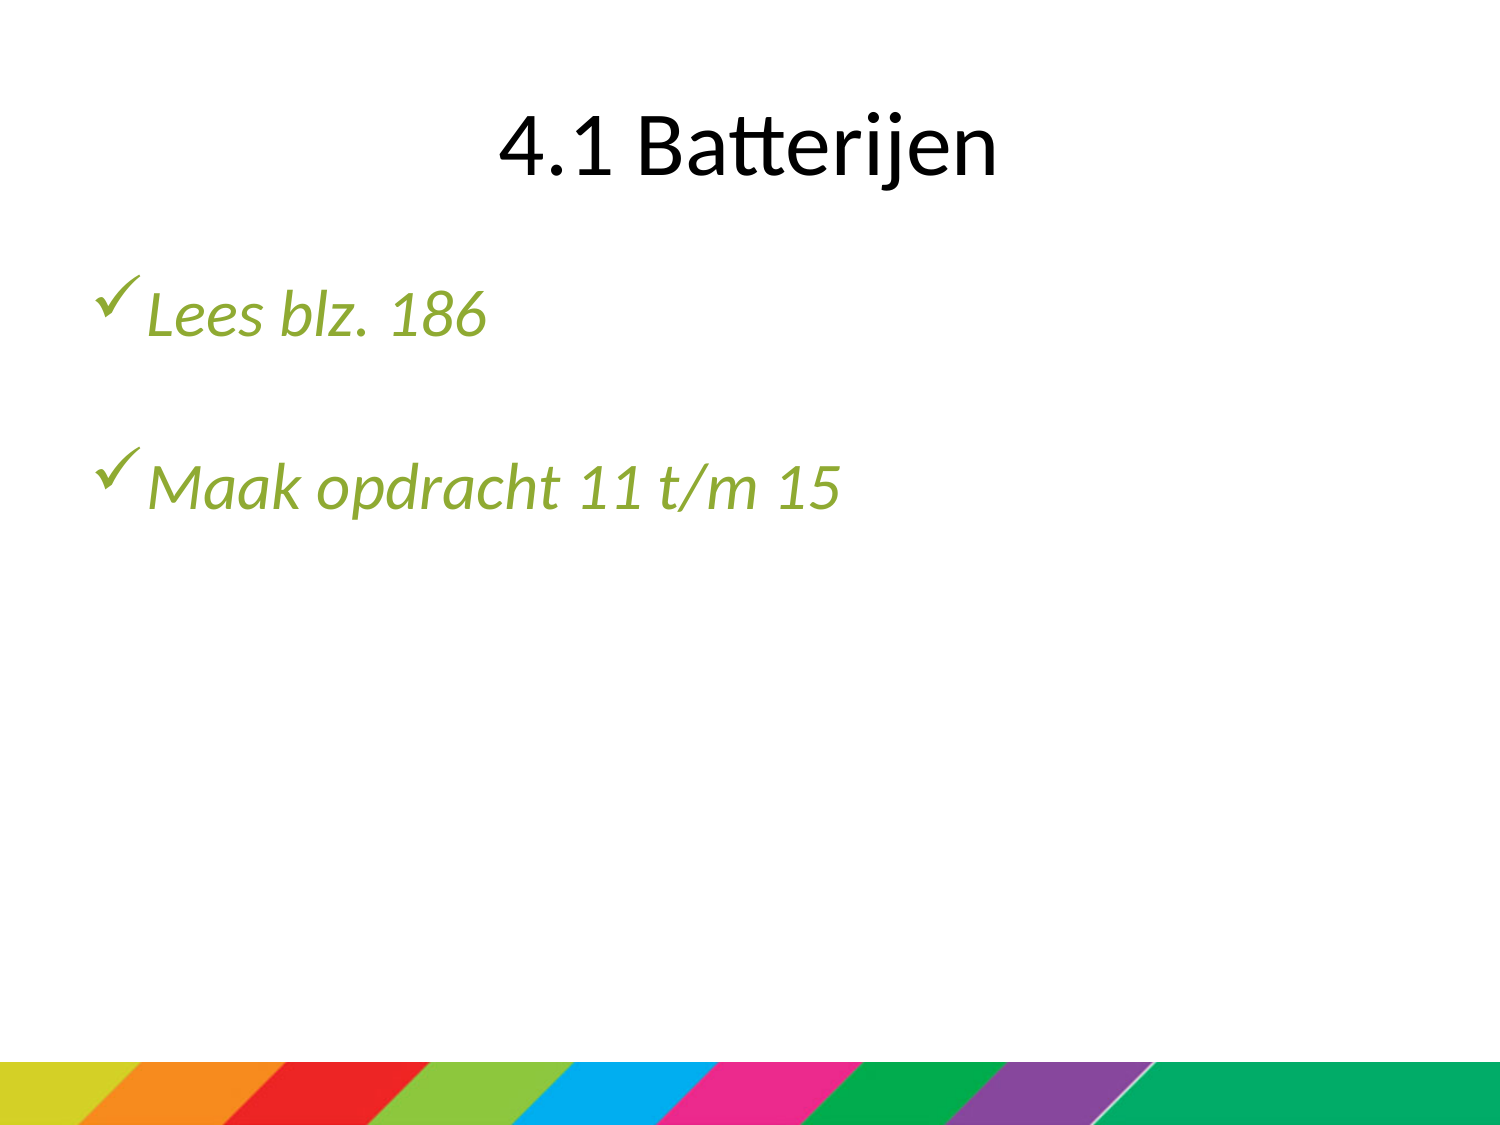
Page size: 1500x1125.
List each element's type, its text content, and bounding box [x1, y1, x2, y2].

list Lees blz. 186 Maak opdracht 11 t/m 15 [75, 262, 1425, 1005]
title 4.1 Batterijen [75, 45, 1425, 233]
picture [0, 1062, 574, 1125]
picture [656, 1062, 1500, 1125]
